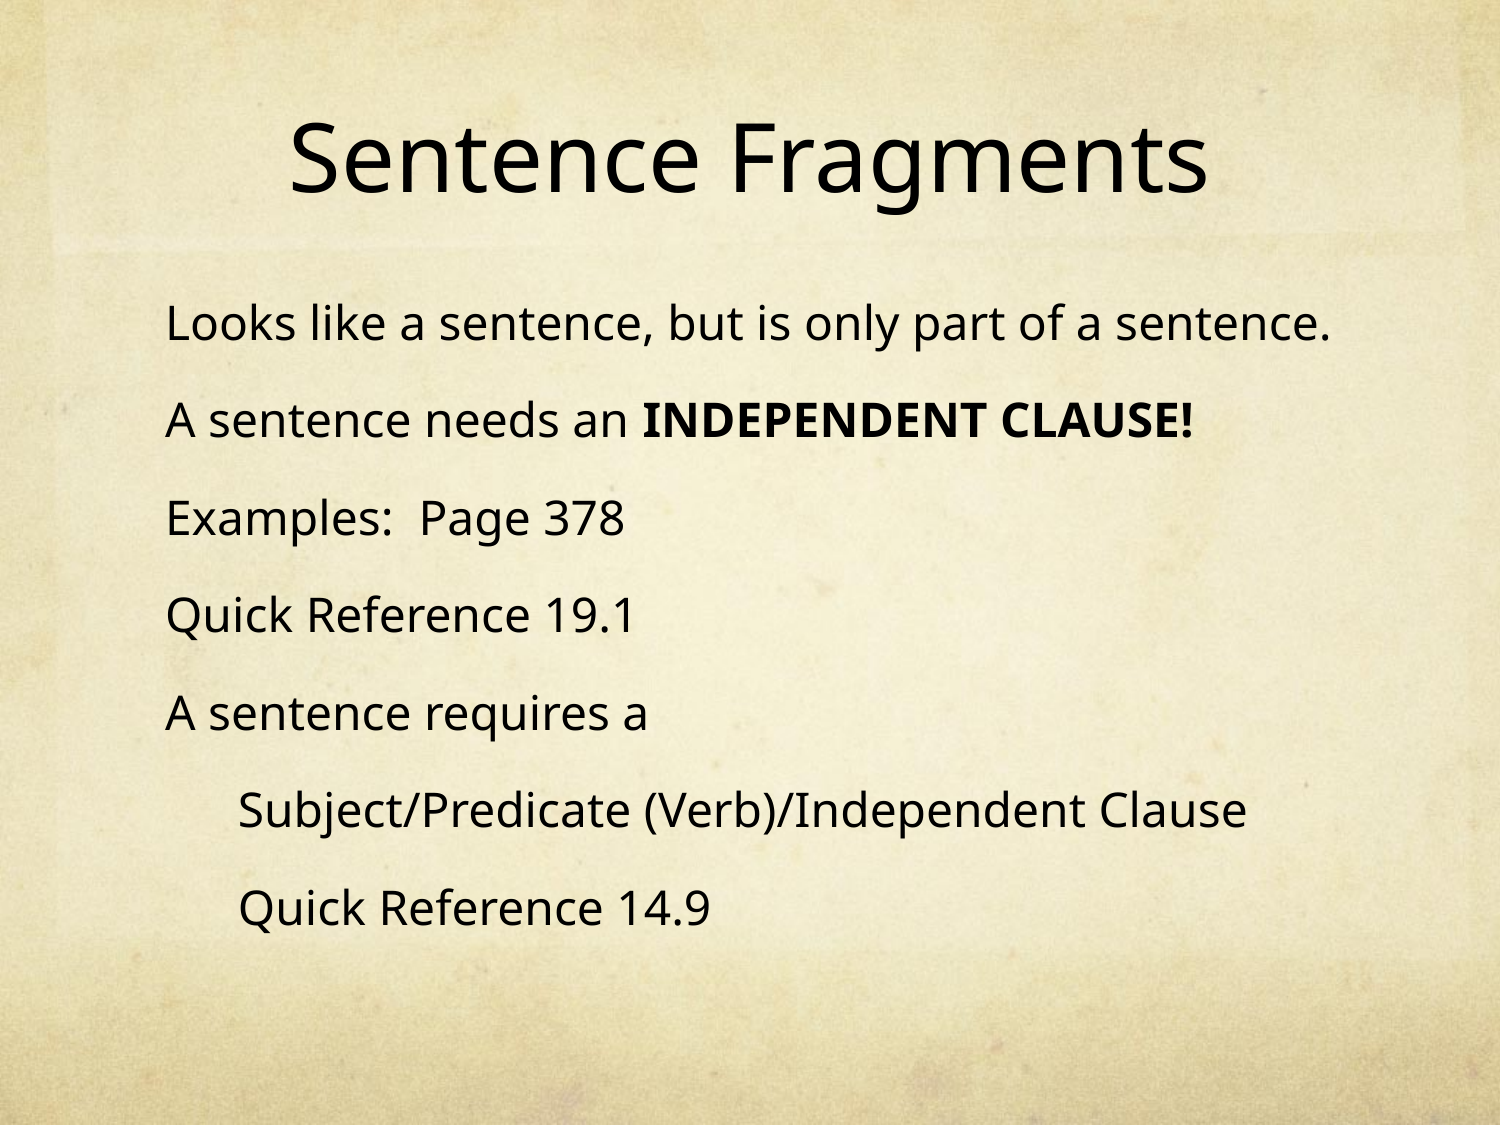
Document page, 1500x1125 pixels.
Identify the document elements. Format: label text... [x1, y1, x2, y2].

picture [0, 0, 1500, 1125]
list Looks like a sentence, but is only part of a sentence. A sentence needs an INDEPENDENT CLAUSE! Examples: Page 378 Quick Reference 19.1 A sentence requires a Subject/Predicate (Verb)/Independent Clause Quick Reference 14.9 [150, 284, 1350, 950]
title Sentence Fragments [150, 82, 1350, 225]
